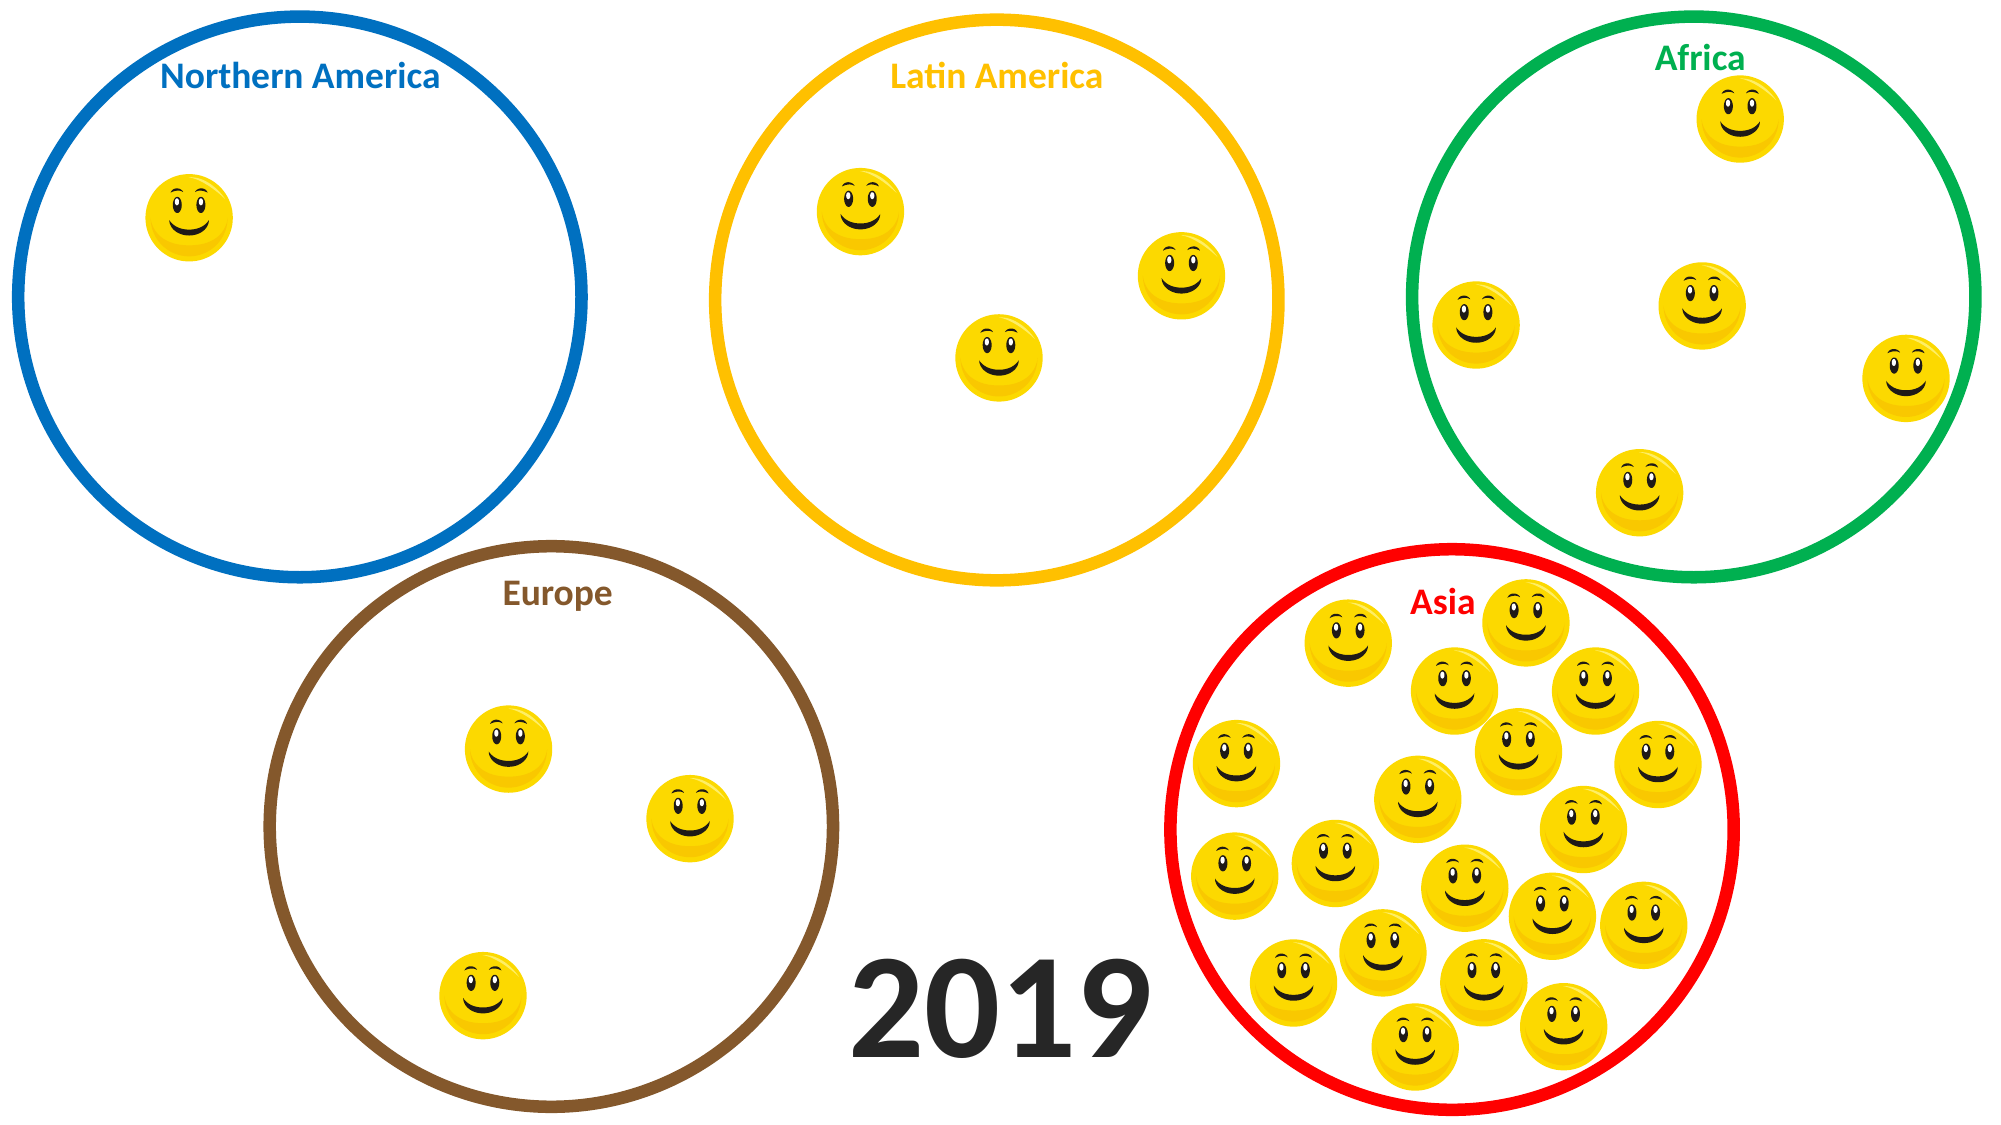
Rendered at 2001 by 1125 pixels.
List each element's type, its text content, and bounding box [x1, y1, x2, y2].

picture [1862, 334, 1950, 423]
picture [816, 167, 905, 256]
text_box [17, 61, 583, 579]
text_box [1411, 15, 1977, 579]
text_box Latin America [875, 43, 1122, 104]
picture [1595, 448, 1684, 537]
picture [439, 951, 527, 1040]
text_box [1169, 548, 1735, 1111]
picture [1658, 262, 1746, 350]
text_box 2019 [820, 900, 1181, 1095]
picture [955, 314, 1043, 402]
text_box [714, 46, 1280, 582]
picture [1696, 75, 1784, 163]
text_box Asia [1395, 569, 1493, 630]
picture [1600, 881, 1688, 970]
picture [1137, 232, 1226, 320]
picture [1291, 755, 1462, 908]
picture [1339, 579, 1702, 1091]
text_box Northern America [145, 43, 497, 104]
picture [1304, 599, 1392, 687]
text_box [178, 15, 422, 43]
picture [1190, 832, 1279, 920]
text_box Africa [1640, 25, 1788, 86]
text_box Europe [488, 560, 647, 621]
picture [464, 705, 553, 793]
picture [646, 774, 734, 863]
picture [1192, 719, 1281, 808]
picture [1249, 939, 1338, 1027]
picture [145, 174, 233, 262]
picture [1432, 281, 1520, 369]
text_box [268, 545, 835, 1108]
text_box [881, 18, 1112, 43]
